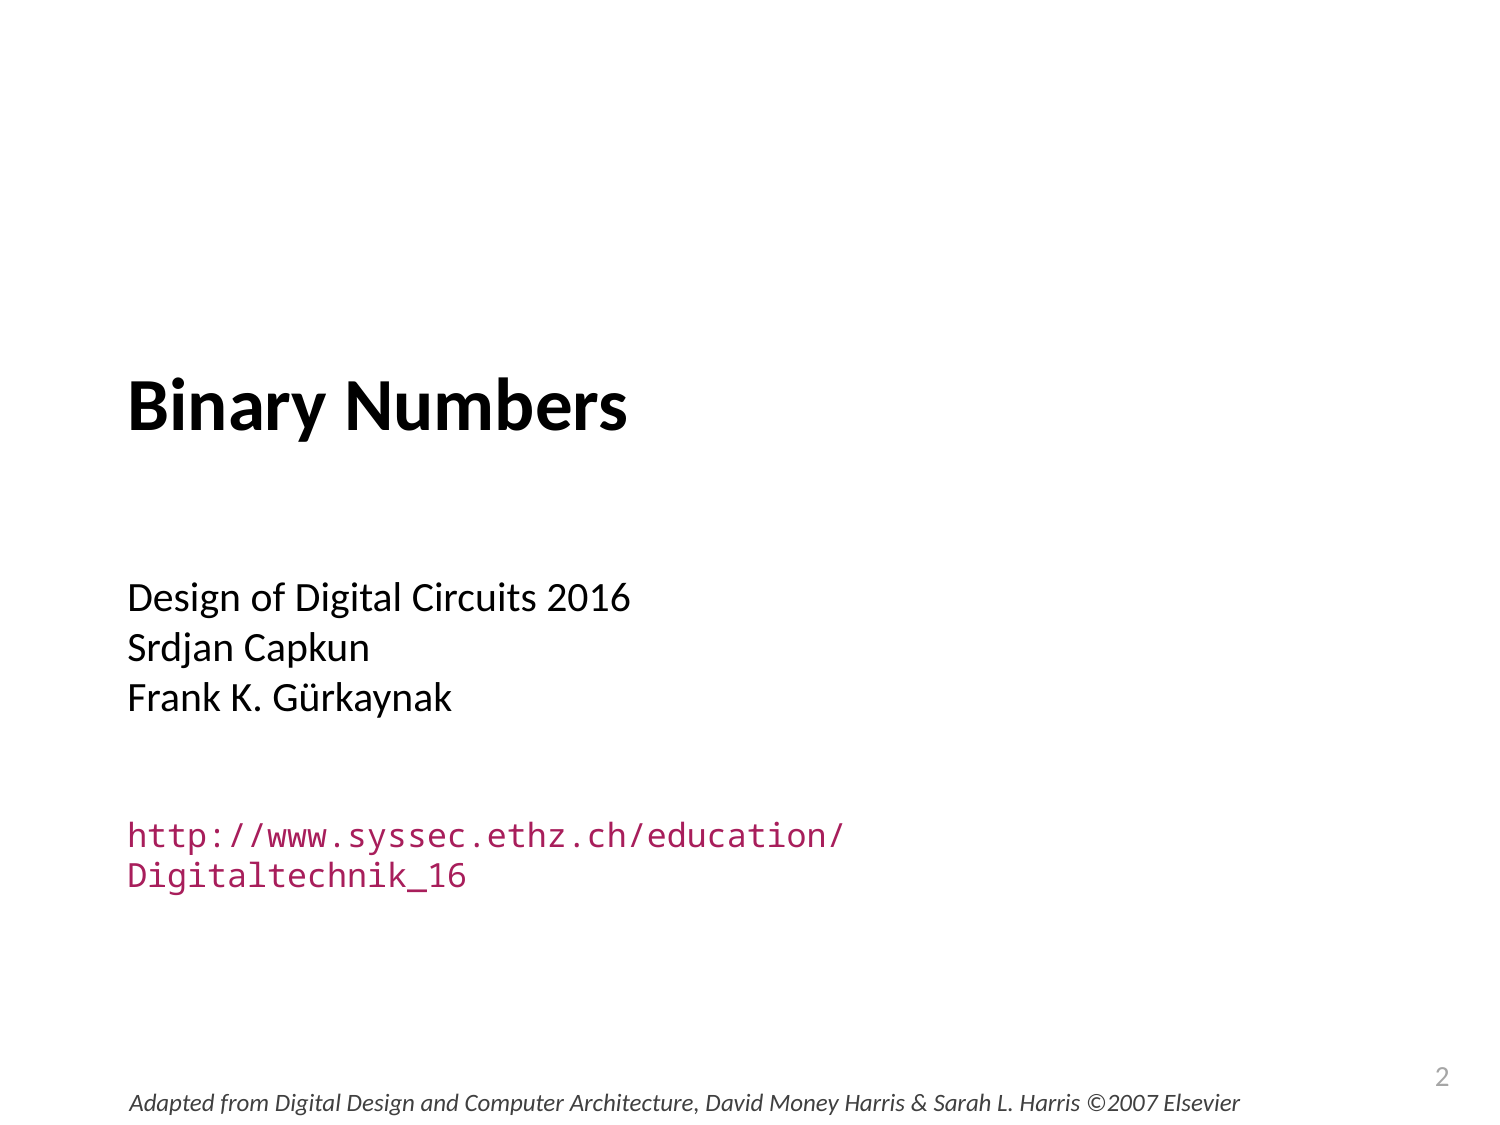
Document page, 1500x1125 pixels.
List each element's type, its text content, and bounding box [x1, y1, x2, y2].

title Binary Numbers [112, 279, 1388, 522]
